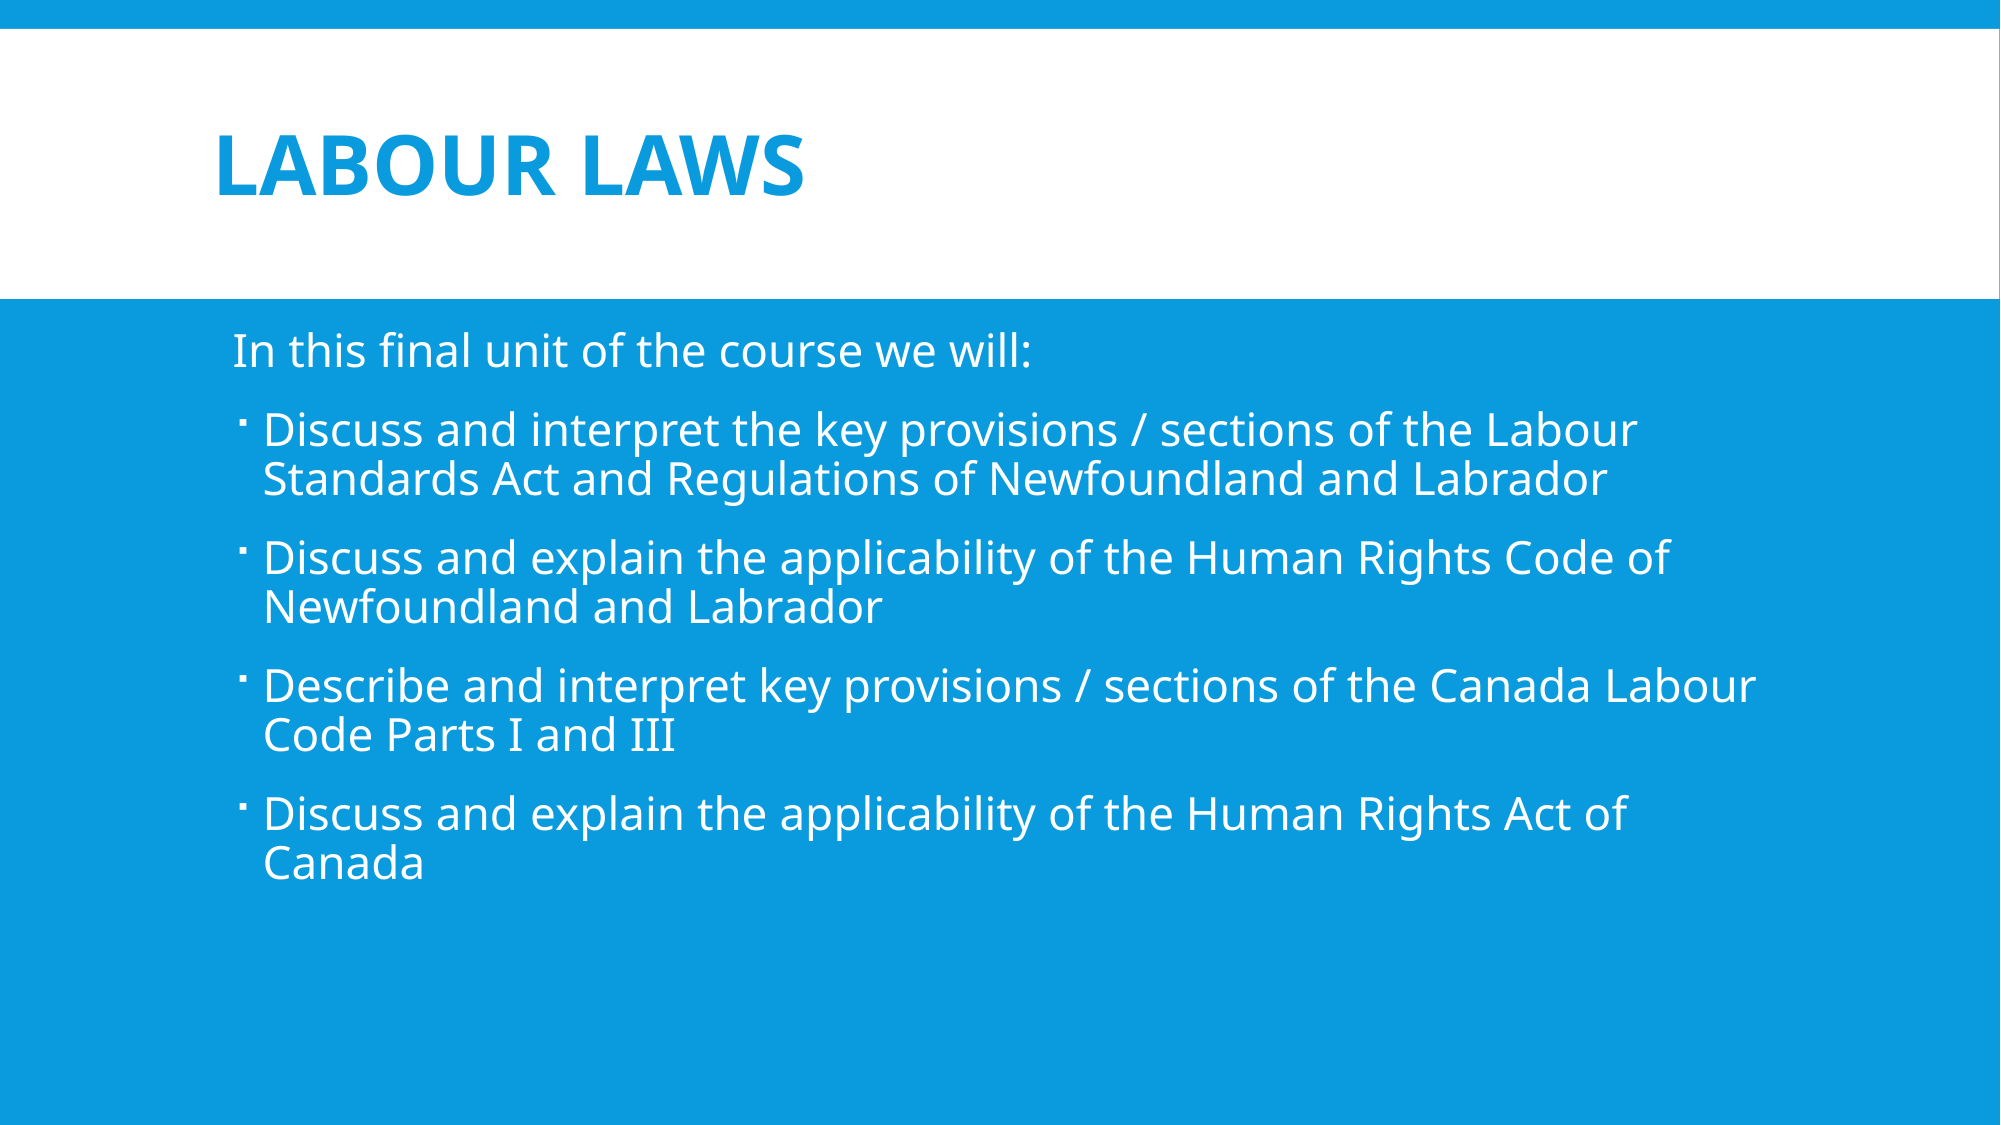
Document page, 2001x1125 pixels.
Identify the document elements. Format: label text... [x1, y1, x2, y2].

title Labour Laws [197, 46, 1803, 295]
list In this final unit of the course we will: Discuss and interpret the key provisions / sections of the Labour Standards Act and Regulations of Newfoundland and Labrador Discuss and explain the applicability of the Human Rights Code of Newfoundland and Labrador Describe and interpret key provisions / sections of the Canada Labour Code Parts I and III Discuss and explain the applicability of the Human Rights Act of Canada [217, 320, 1782, 1035]
